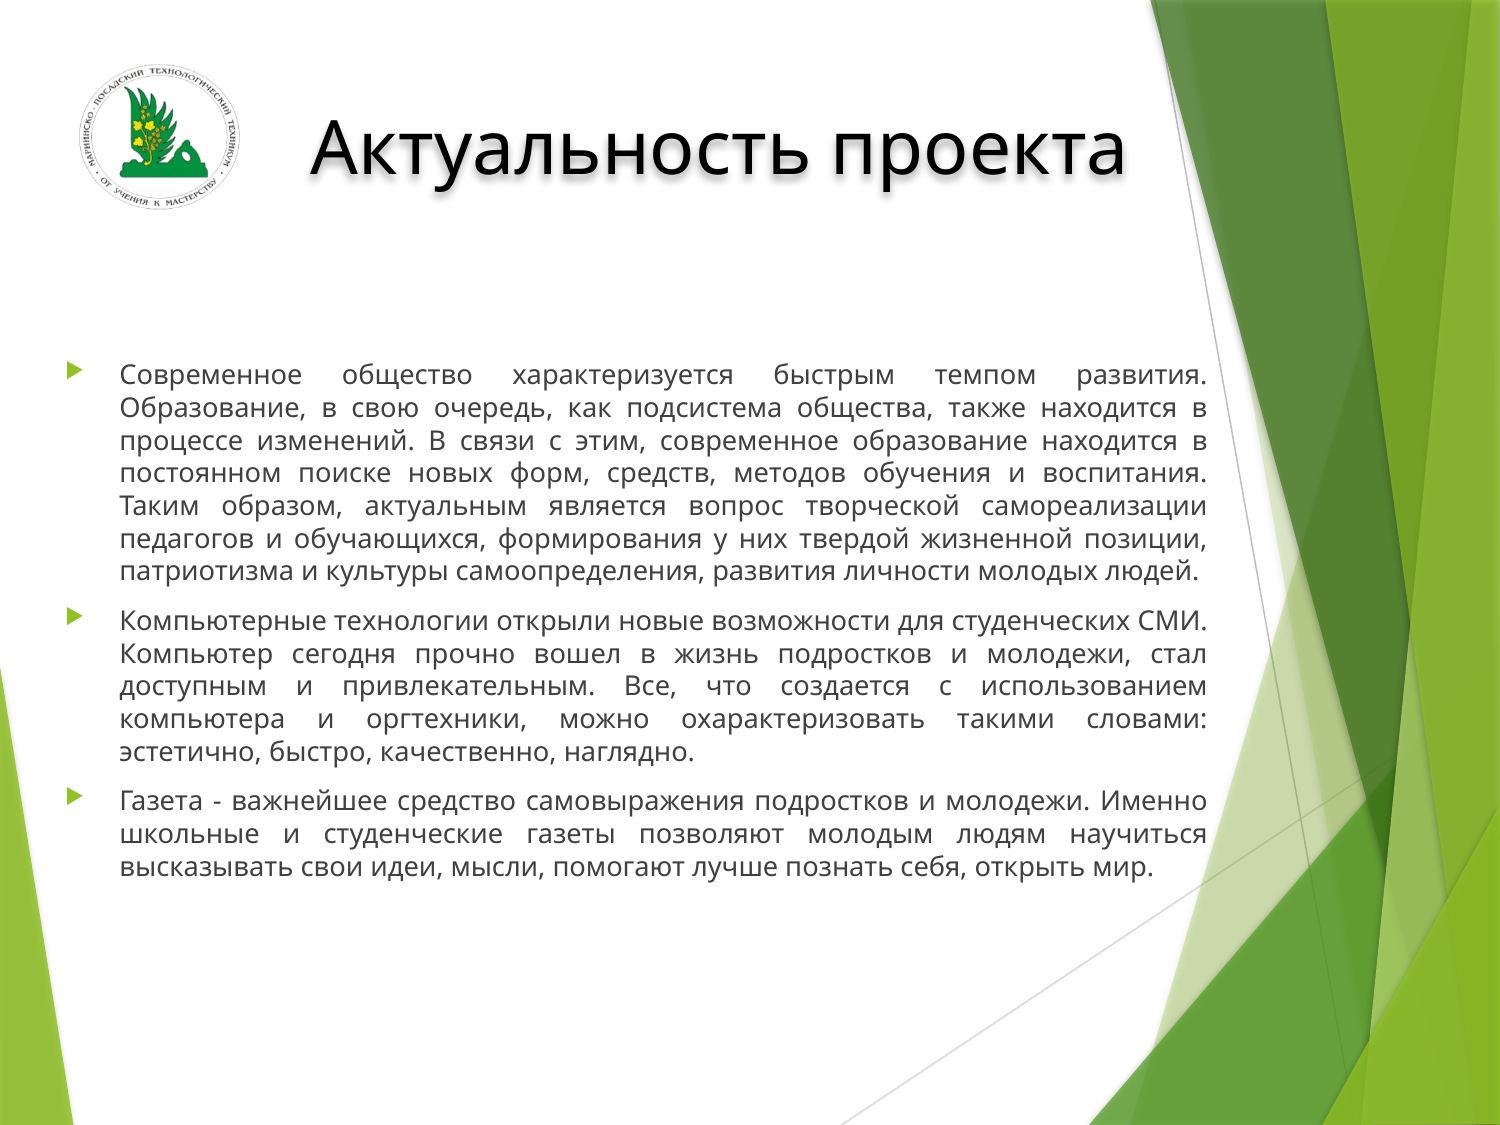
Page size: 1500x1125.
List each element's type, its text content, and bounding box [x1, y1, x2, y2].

picture [74, 61, 243, 212]
title Актуальность проекта [45, 92, 1396, 268]
list Современное общество характеризуется быстрым темпом развития. Образование, в свою очередь, как подсистема общества, также находится в процессе изменений. В связи с этим, современное образование находится в постоянном поиске новых форм, средств, методов обучения и воспитания. Таким образом, актуальным является вопрос творческой самореализации педагогов и обучающихся, формирования у них твердой жизненной позиции, патриотизма и культуры самоопределения, развития личности молодых людей. Компьютерные технологии открыли новые возможности для студенческих СМИ. Компьютер сегодня прочно вошел в жизнь подростков и молодежи, стал доступным и привлекательным. Все, что создается с использованием компьютера и оргтехники, можно охарактеризовать такими словами: эстетично, быстро, качественно, наглядно. Газета - важнейшее средство самовыражения подростков и молодежи. Именно школьные и студенческие газеты позволяют молодым людям научиться высказывать свои идеи, мысли, помогают лучше познать себя, открыть мир. [50, 350, 1224, 913]
